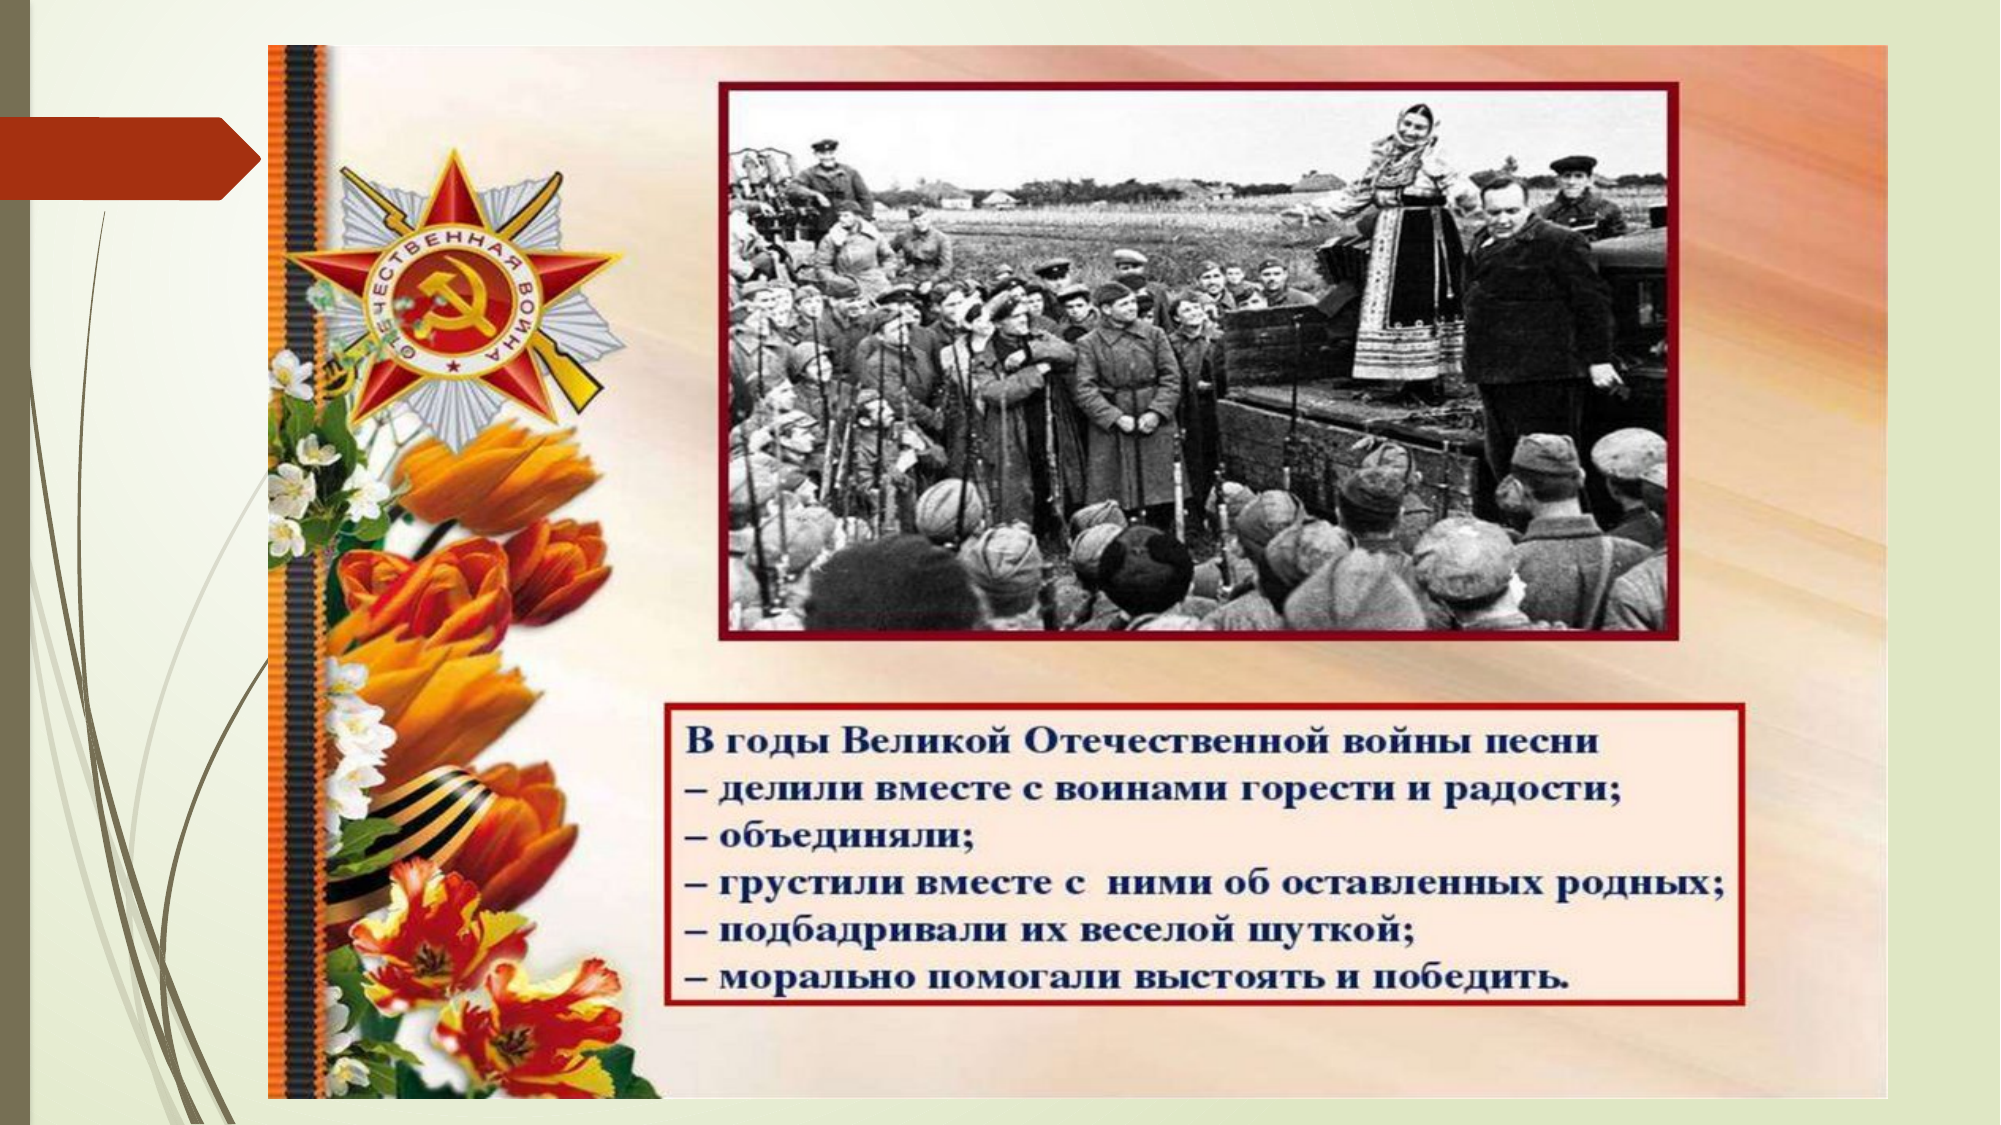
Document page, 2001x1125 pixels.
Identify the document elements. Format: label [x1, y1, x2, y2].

list [268, 45, 1888, 1099]
